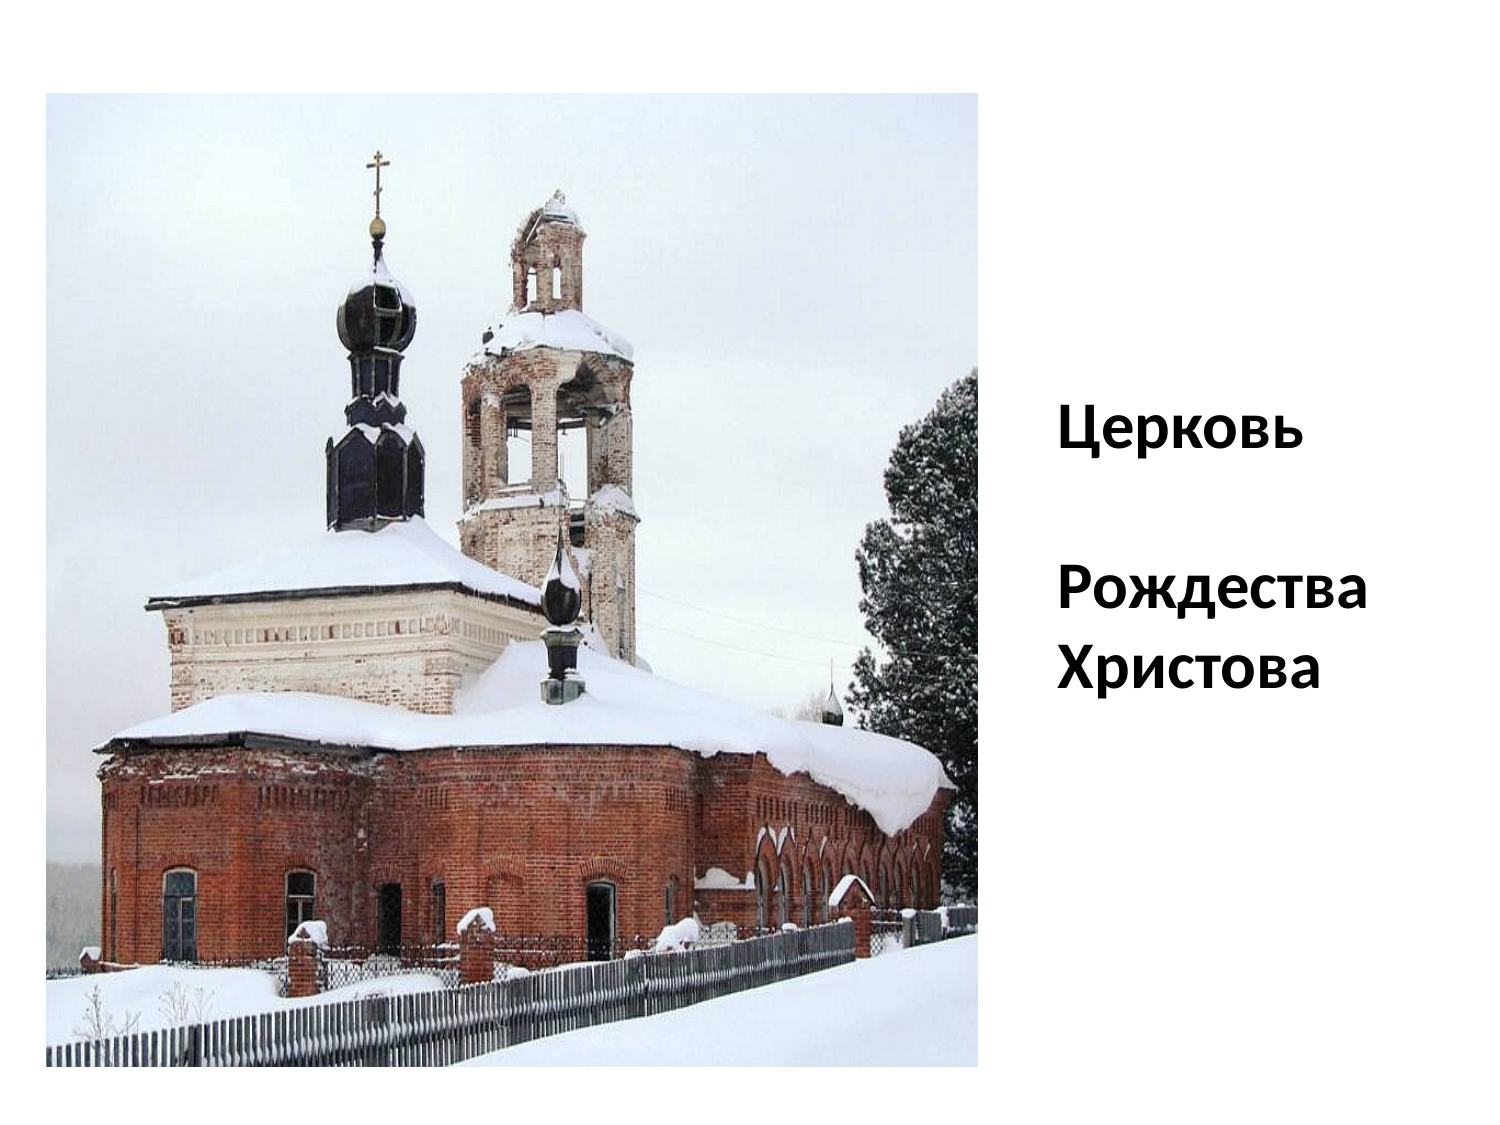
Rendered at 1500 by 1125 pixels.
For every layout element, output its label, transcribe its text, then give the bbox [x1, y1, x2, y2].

text_box Церковь Рождества Христова [1042, 374, 1500, 710]
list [46, 93, 979, 1067]
